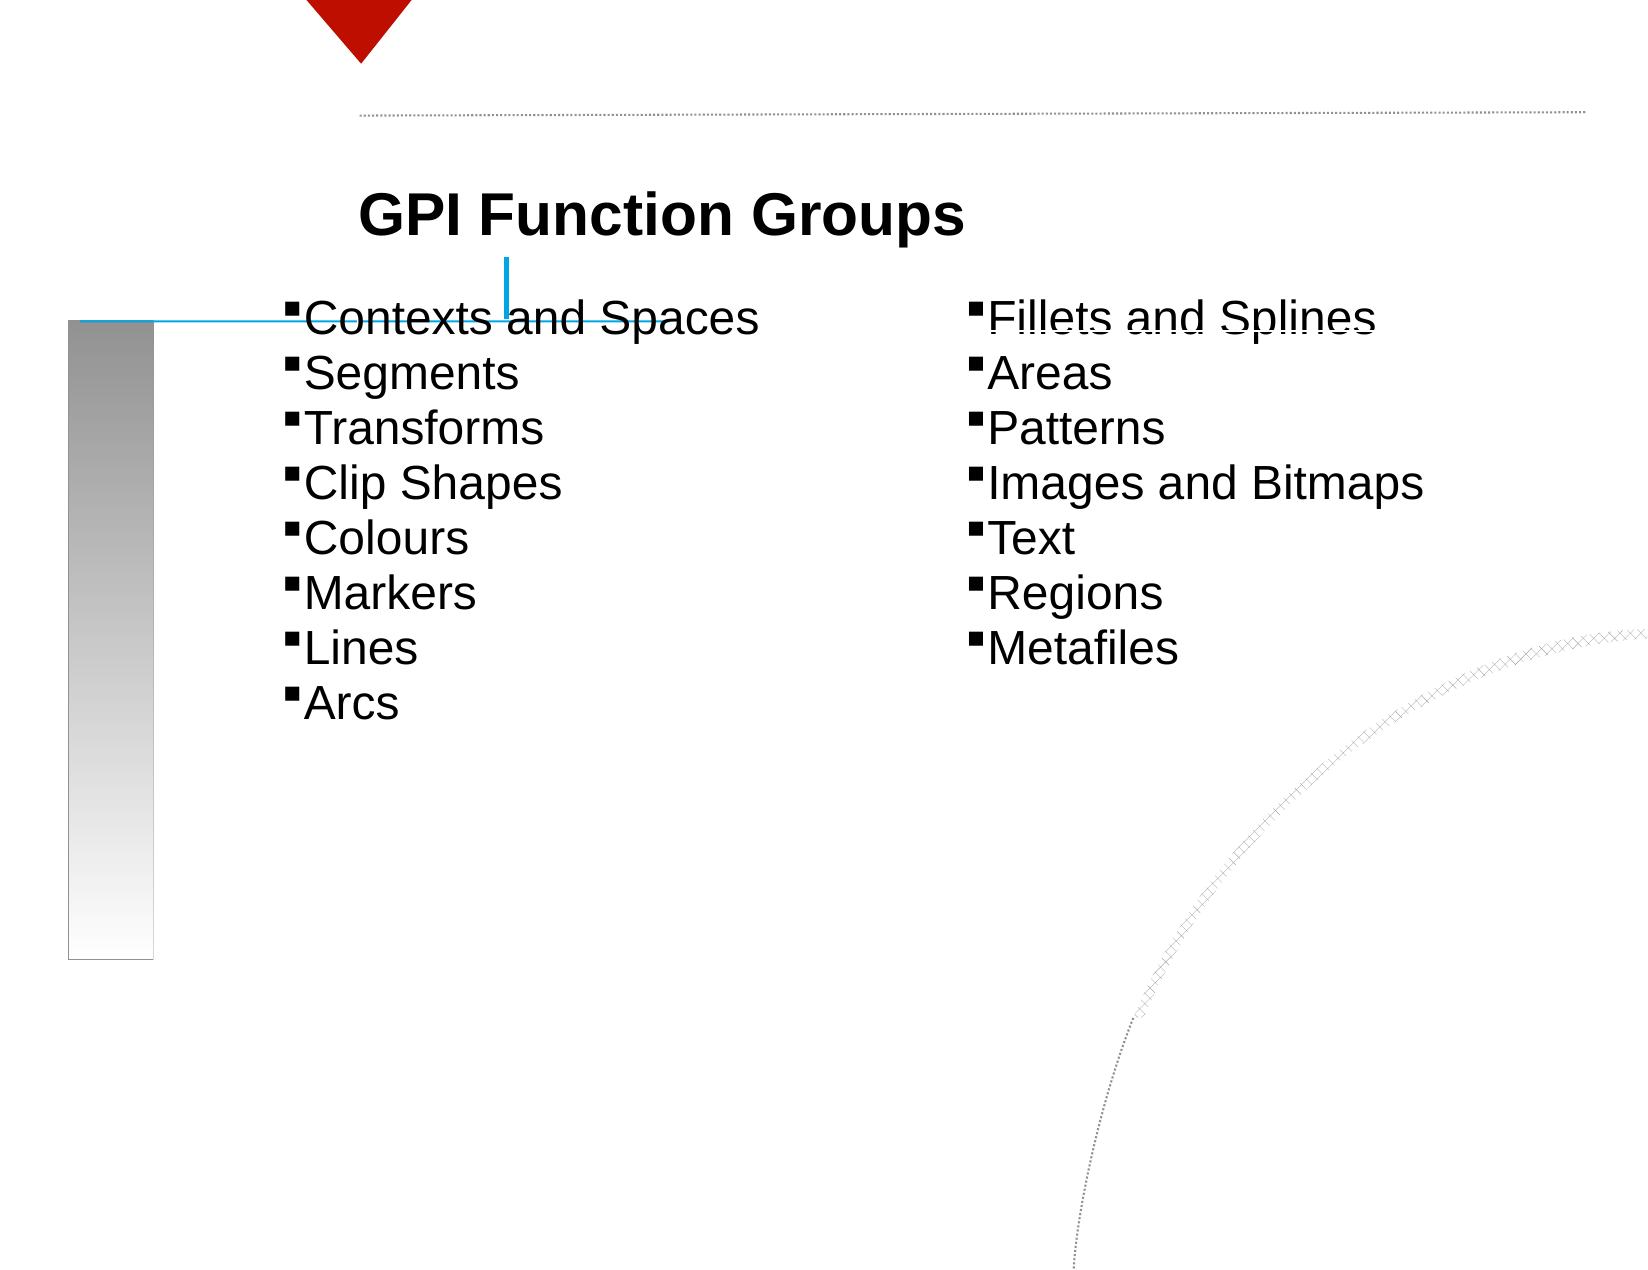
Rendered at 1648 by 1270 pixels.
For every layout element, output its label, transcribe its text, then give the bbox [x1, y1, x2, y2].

text_box GPI Function Groups [358, 105, 1578, 332]
text_box Fillets and Splines Areas Patterns Images and Bitmaps Text Regions Metafiles [965, 297, 1586, 675]
text_box Contexts and Spaces Segments Transforms Clip Shapes Colours Markers Lines Arcs [281, 297, 899, 730]
